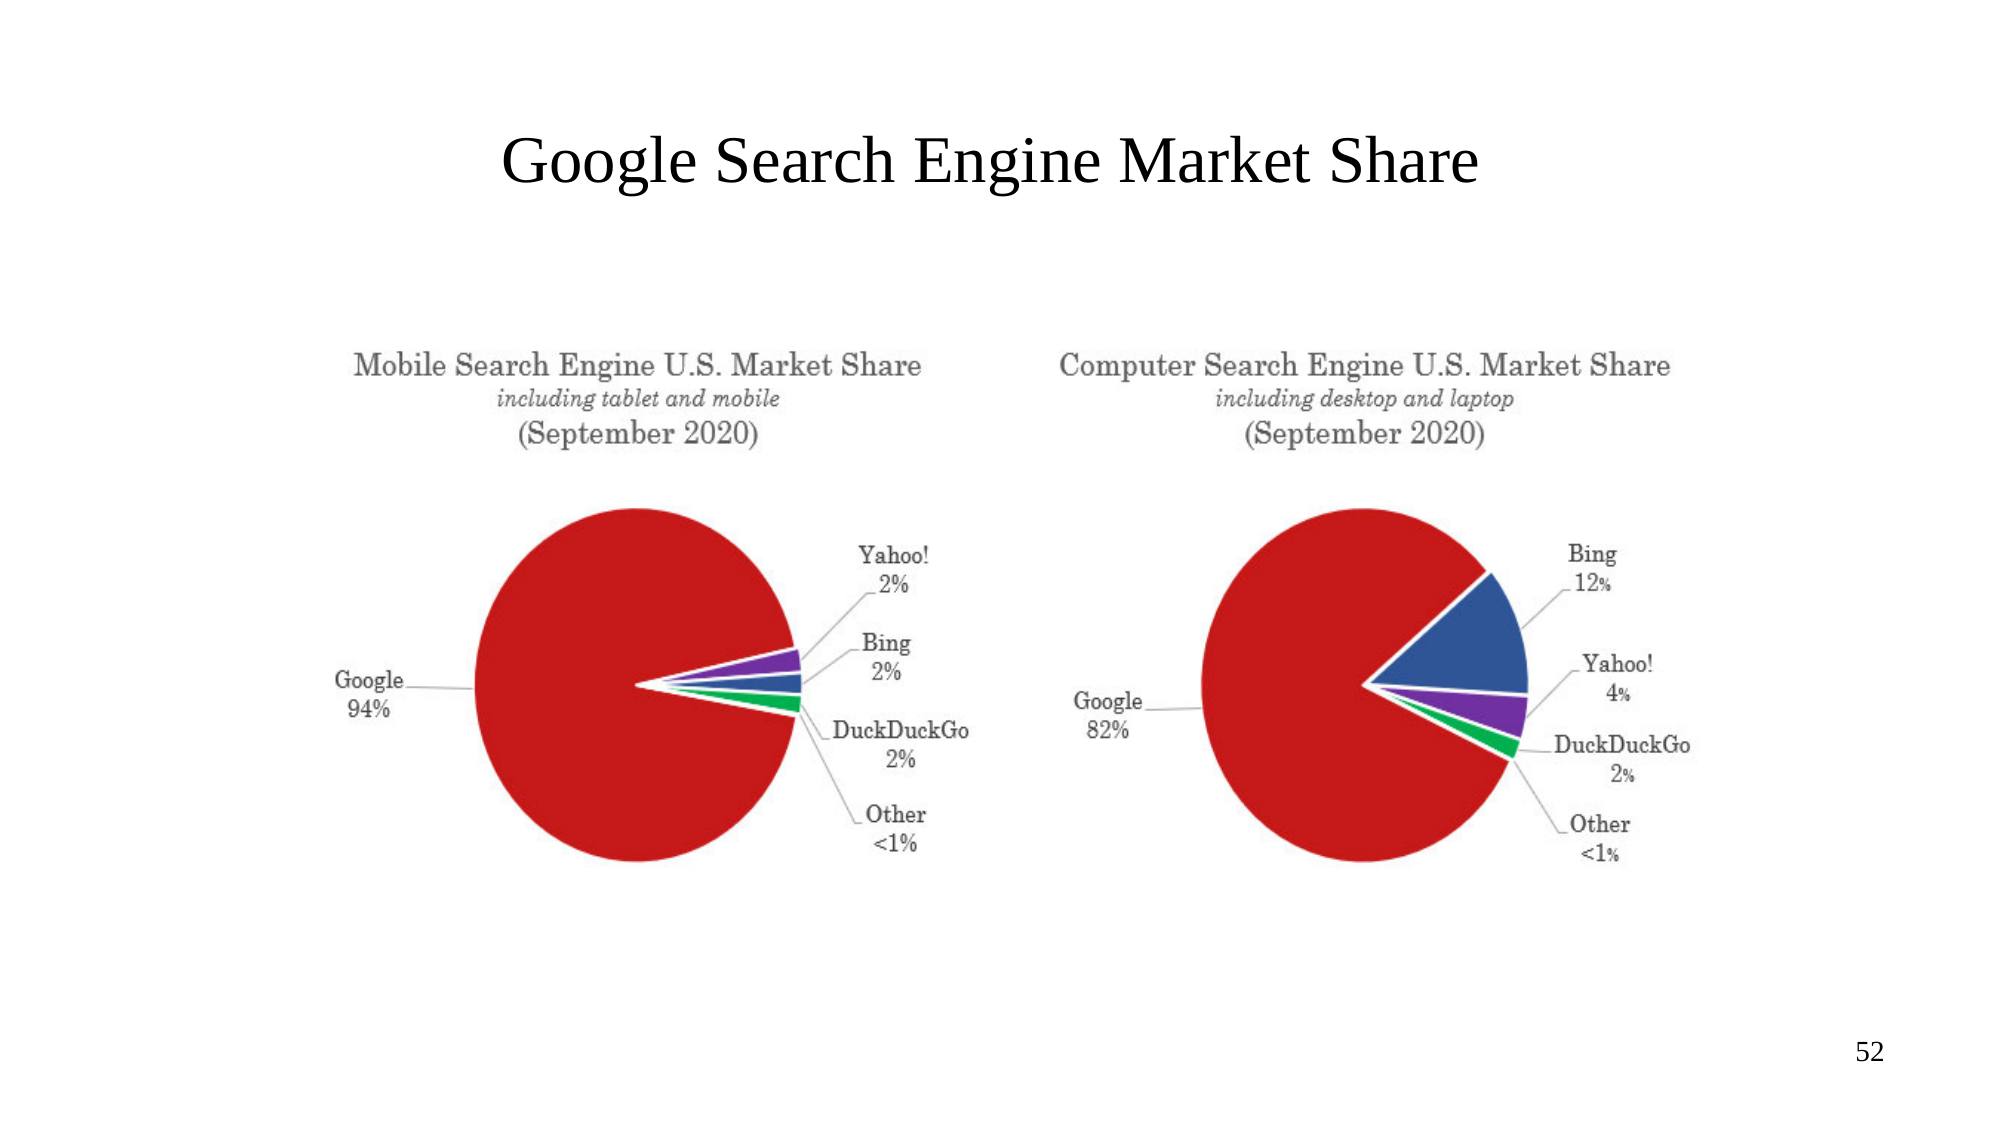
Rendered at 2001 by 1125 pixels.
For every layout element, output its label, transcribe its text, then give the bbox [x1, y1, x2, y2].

title Google Search Engine Market Share [387, 62, 1613, 250]
picture [324, 337, 1701, 888]
slide_number 52 [1433, 1024, 1901, 1103]
